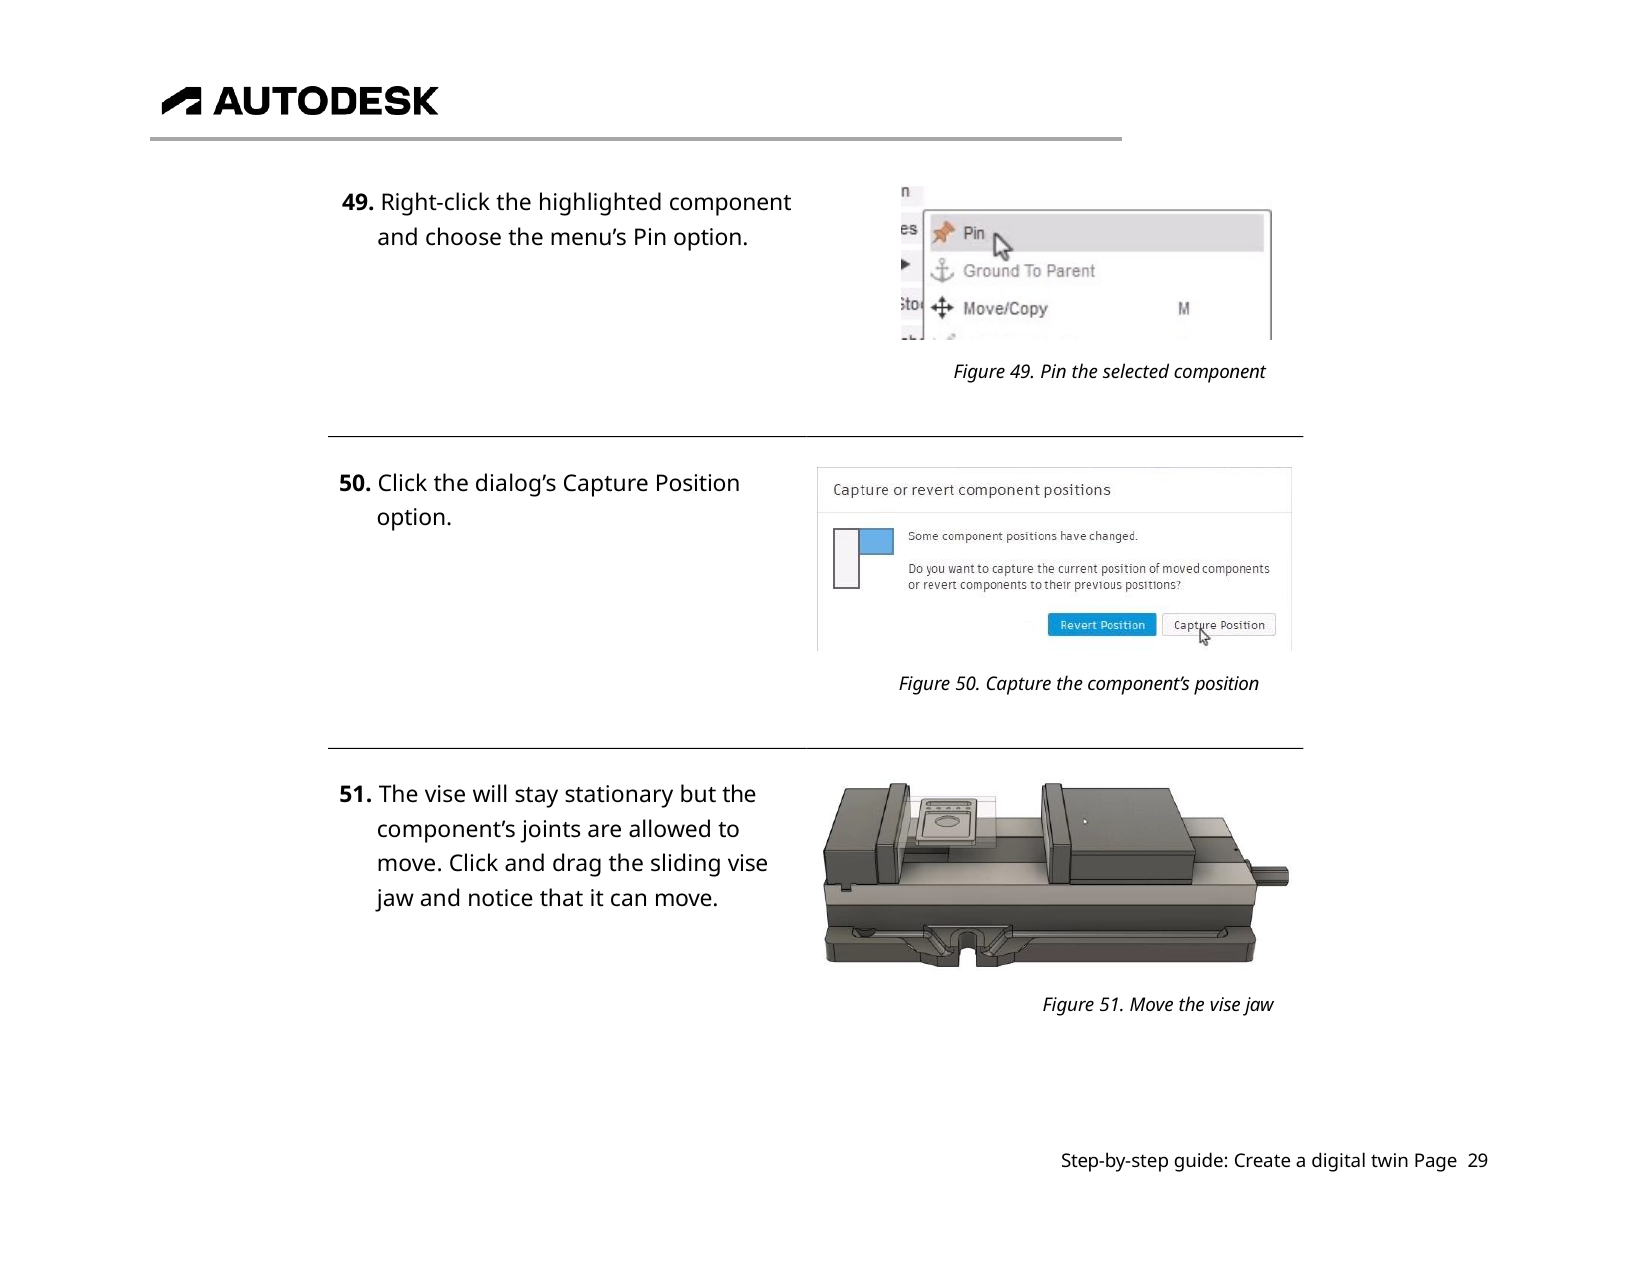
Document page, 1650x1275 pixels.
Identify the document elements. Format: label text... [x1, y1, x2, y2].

text_box Figure 49. Pin the selected component [951, 357, 1294, 383]
picture [900, 186, 1272, 340]
picture [817, 466, 1293, 651]
text_box 50. Click the dialog’s Capture Position option. [337, 458, 747, 531]
text_box Figure 50. Capture the component’s position [896, 669, 1294, 695]
slide_number Step-by-step guide: Create a digital twin Page 20 [1059, 1145, 1509, 1275]
text_box 49. Right-click the highlighted component and choose the menu’s Pin option. [337, 178, 797, 250]
text_box Figure 51. Move the vise jaw [1040, 990, 1294, 1016]
picture [161, 86, 439, 115]
picture [823, 778, 1293, 972]
text_box 51. The vise will stay stationary but the component’s joints are allowed to move. Click and drag the sliding vise jaw and notice that it can move. [337, 770, 773, 911]
